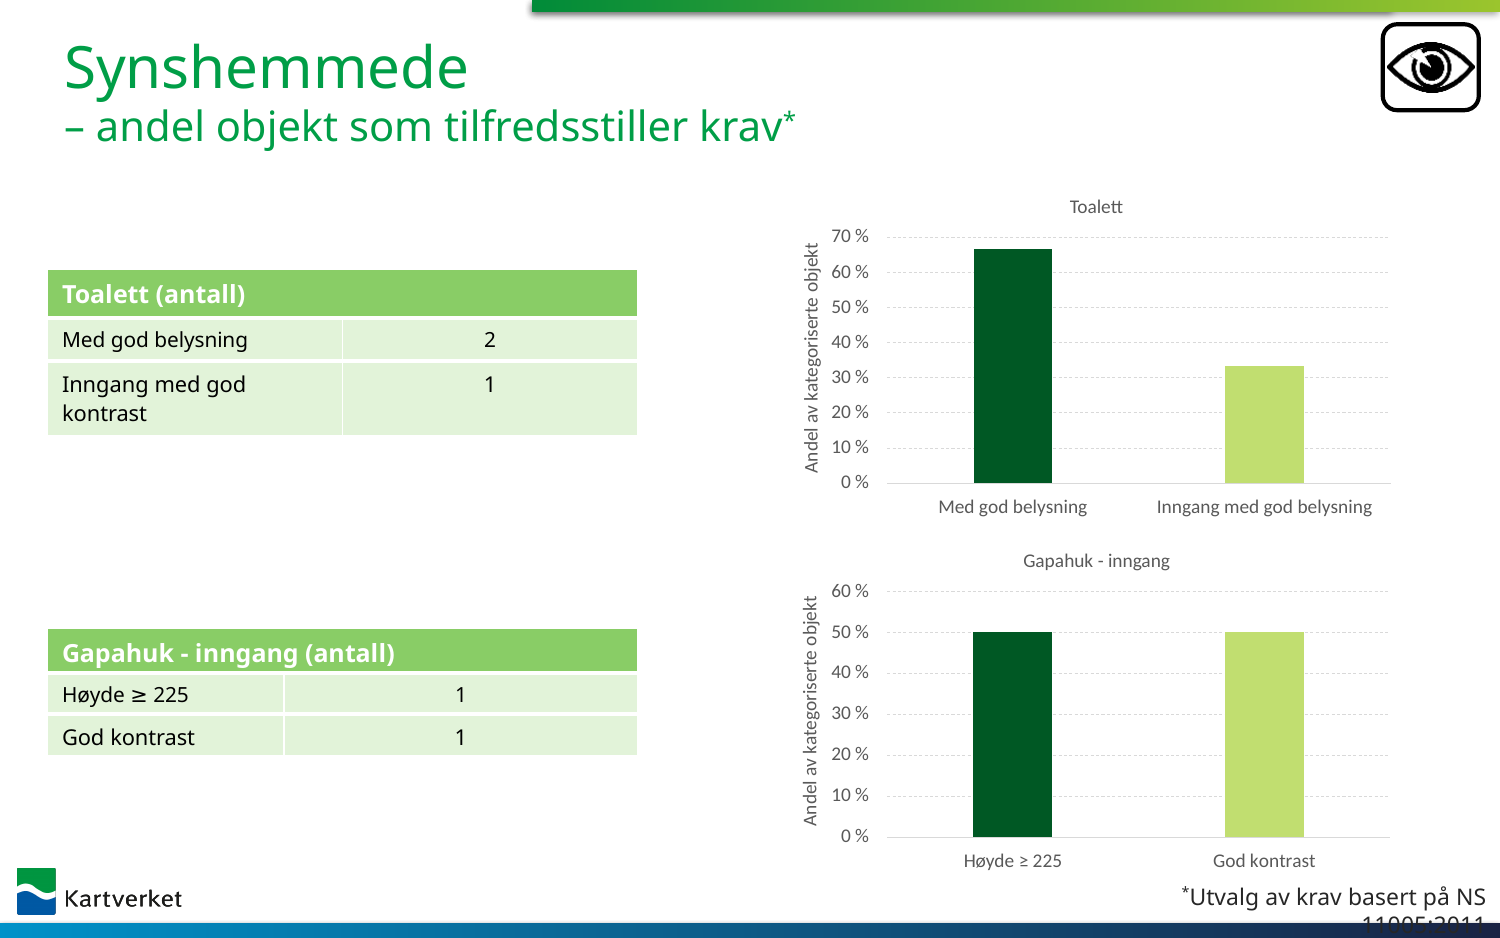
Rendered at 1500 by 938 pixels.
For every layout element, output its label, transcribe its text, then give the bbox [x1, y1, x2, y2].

table_cell Inngang med god kontrast [48, 363, 342, 435]
table_header Gapahuk - inngang (antall) [48, 629, 637, 671]
picture [791, 541, 1402, 880]
table_cell Med god belysning [48, 320, 342, 359]
text_box *Utvalg av krav basert på NS 11005:2011 [1068, 873, 1500, 938]
table_cell God kontrast [48, 716, 283, 755]
table_header Toalett (antall) [48, 270, 637, 316]
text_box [1382, 24, 1480, 111]
table_cell 2 [343, 320, 637, 359]
text_box Synshemmede – andel objekt som tilfredsstiller krav* [49, 24, 1431, 158]
picture [791, 187, 1402, 526]
table_cell 1 [285, 716, 637, 755]
table_cell Høyde ≥ 225 [48, 675, 283, 712]
table_cell 1 [343, 363, 637, 435]
table_cell 1 [285, 675, 637, 712]
